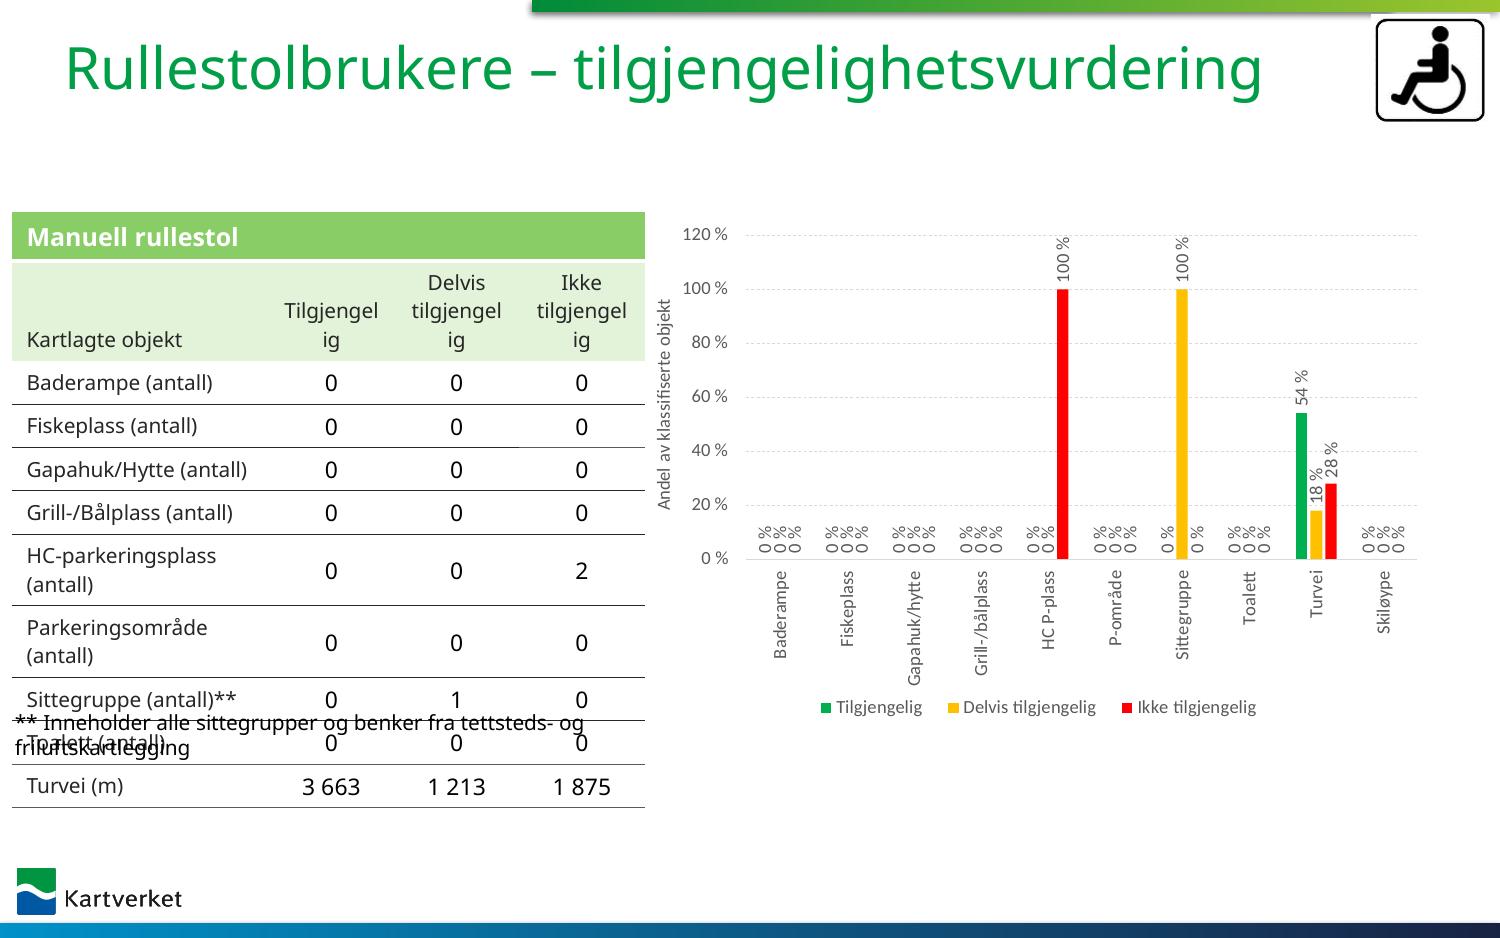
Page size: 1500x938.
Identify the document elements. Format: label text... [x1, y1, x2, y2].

table_cell 0 [269, 678, 394, 702]
table_cell 0 [269, 361, 394, 404]
table_cell Fiskeplass (antall) [12, 405, 269, 447]
table_cell 3 663 [269, 768, 394, 807]
table_cell 2 [519, 535, 638, 605]
table_cell 0 [519, 678, 638, 702]
table_cell 0 [519, 405, 638, 447]
table_cell Tilgjengelig [269, 263, 394, 361]
picture [643, 218, 1427, 728]
table_cell Baderampe (antall) [12, 361, 269, 404]
table_cell Delvis tilgjengelig [394, 263, 519, 361]
table_cell 0 [394, 535, 519, 605]
text_box Rullestolbrukere – tilgjengelighetsvurdering [49, 12, 1372, 109]
table_cell 1 [394, 678, 519, 702]
table_cell Turvei (m) [12, 768, 269, 807]
table_cell Sittegruppe (antall)** [12, 678, 269, 702]
text_box ** Inneholder alle sittegrupper og benker fra tettsteds- og friluftskartlegging [0, 702, 745, 768]
table_cell 0 [269, 405, 394, 447]
table_cell 0 [269, 491, 394, 534]
table_cell 0 [394, 448, 519, 490]
table_cell 0 [394, 405, 519, 447]
table_cell Ikke tilgjengelig [519, 263, 638, 361]
table_cell 0 [269, 448, 394, 490]
table_cell 0 [519, 361, 638, 404]
table_cell HC-parkeringsplass (antall) [12, 535, 269, 605]
table_cell Parkeringsområde (antall) [12, 606, 269, 677]
table_cell 1 875 [519, 768, 645, 807]
table_cell 0 [519, 606, 638, 677]
table_cell 0 [394, 361, 519, 404]
table_cell 1 213 [394, 768, 519, 807]
table_cell Kartlagte objekt [12, 263, 269, 361]
table_cell 0 [519, 491, 638, 534]
table_header Manuell rullestol [12, 212, 645, 259]
table_cell Gapahuk/Hytte (antall) [12, 448, 269, 490]
table_cell Grill-/Bålplass (antall) [12, 491, 269, 534]
table_cell 0 [269, 535, 394, 605]
table_cell 0 [394, 606, 519, 677]
table_cell 0 [269, 606, 394, 677]
table_cell 0 [394, 491, 519, 534]
table_cell 0 [519, 448, 638, 490]
picture [1371, 13, 1491, 127]
